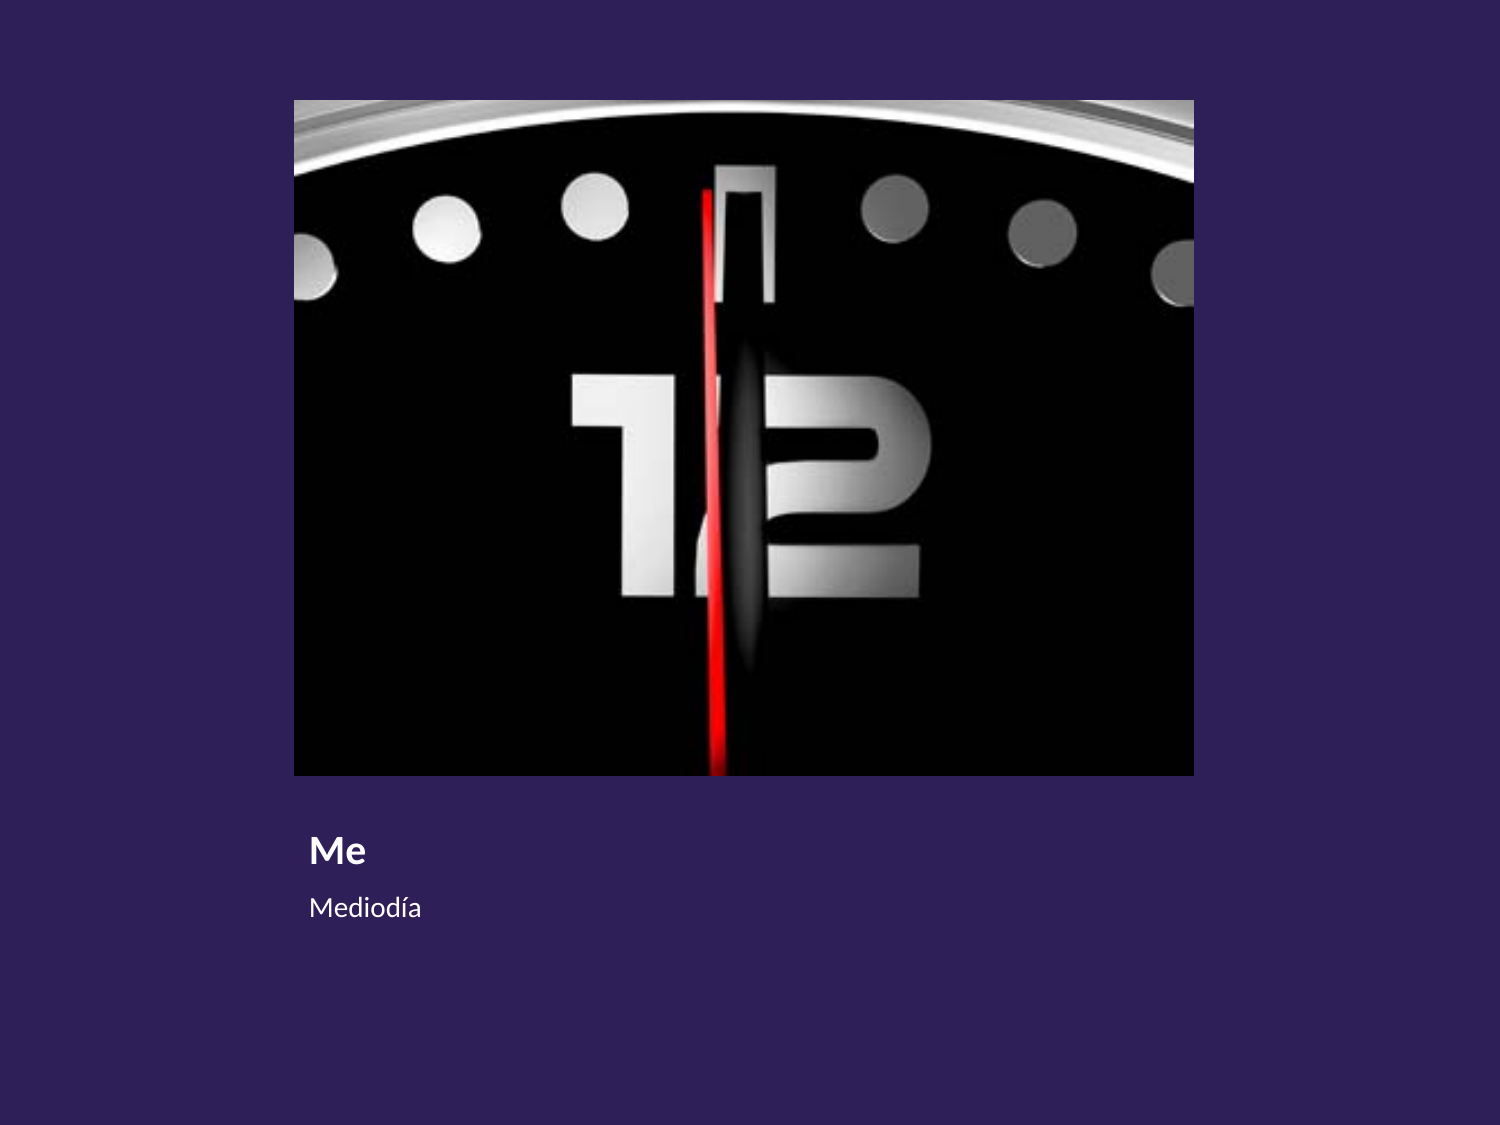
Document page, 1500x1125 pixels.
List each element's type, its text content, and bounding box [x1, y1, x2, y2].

title Me [294, 787, 1194, 880]
list Mediodía [294, 880, 1194, 1013]
picture [293, 100, 1195, 776]
